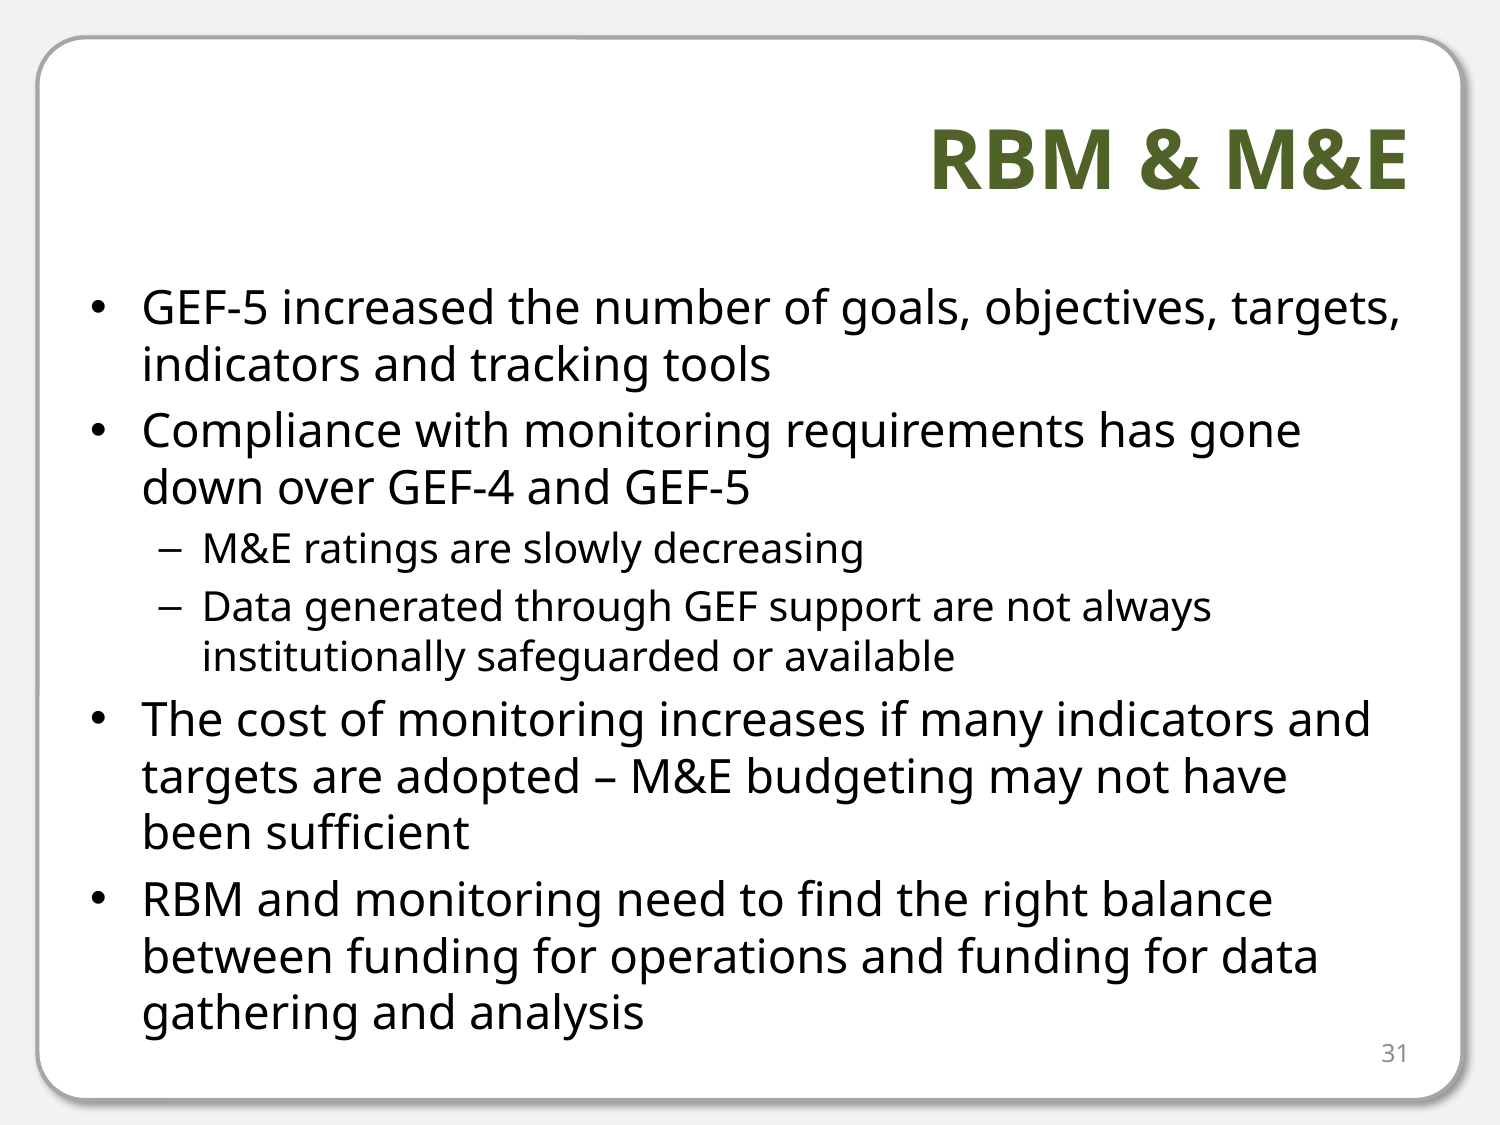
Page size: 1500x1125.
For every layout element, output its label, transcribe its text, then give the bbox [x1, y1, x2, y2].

slide_number 31 [1074, 1025, 1425, 1085]
title RBM & M&E [75, 62, 1425, 250]
list GEF-5 increased the number of goals, objectives, targets, indicators and tracking tools Compliance with monitoring requirements has gone down over GEF-4 and GEF-5 M&E ratings are slowly decreasing Data generated through GEF support are not always institutionally safeguarded or available The cost of monitoring increases if many indicators and targets are adopted – M&E budgeting may not have been sufficient RBM and monitoring need to find the right balance between funding for operations and funding for data gathering and analysis [75, 270, 1425, 1050]
